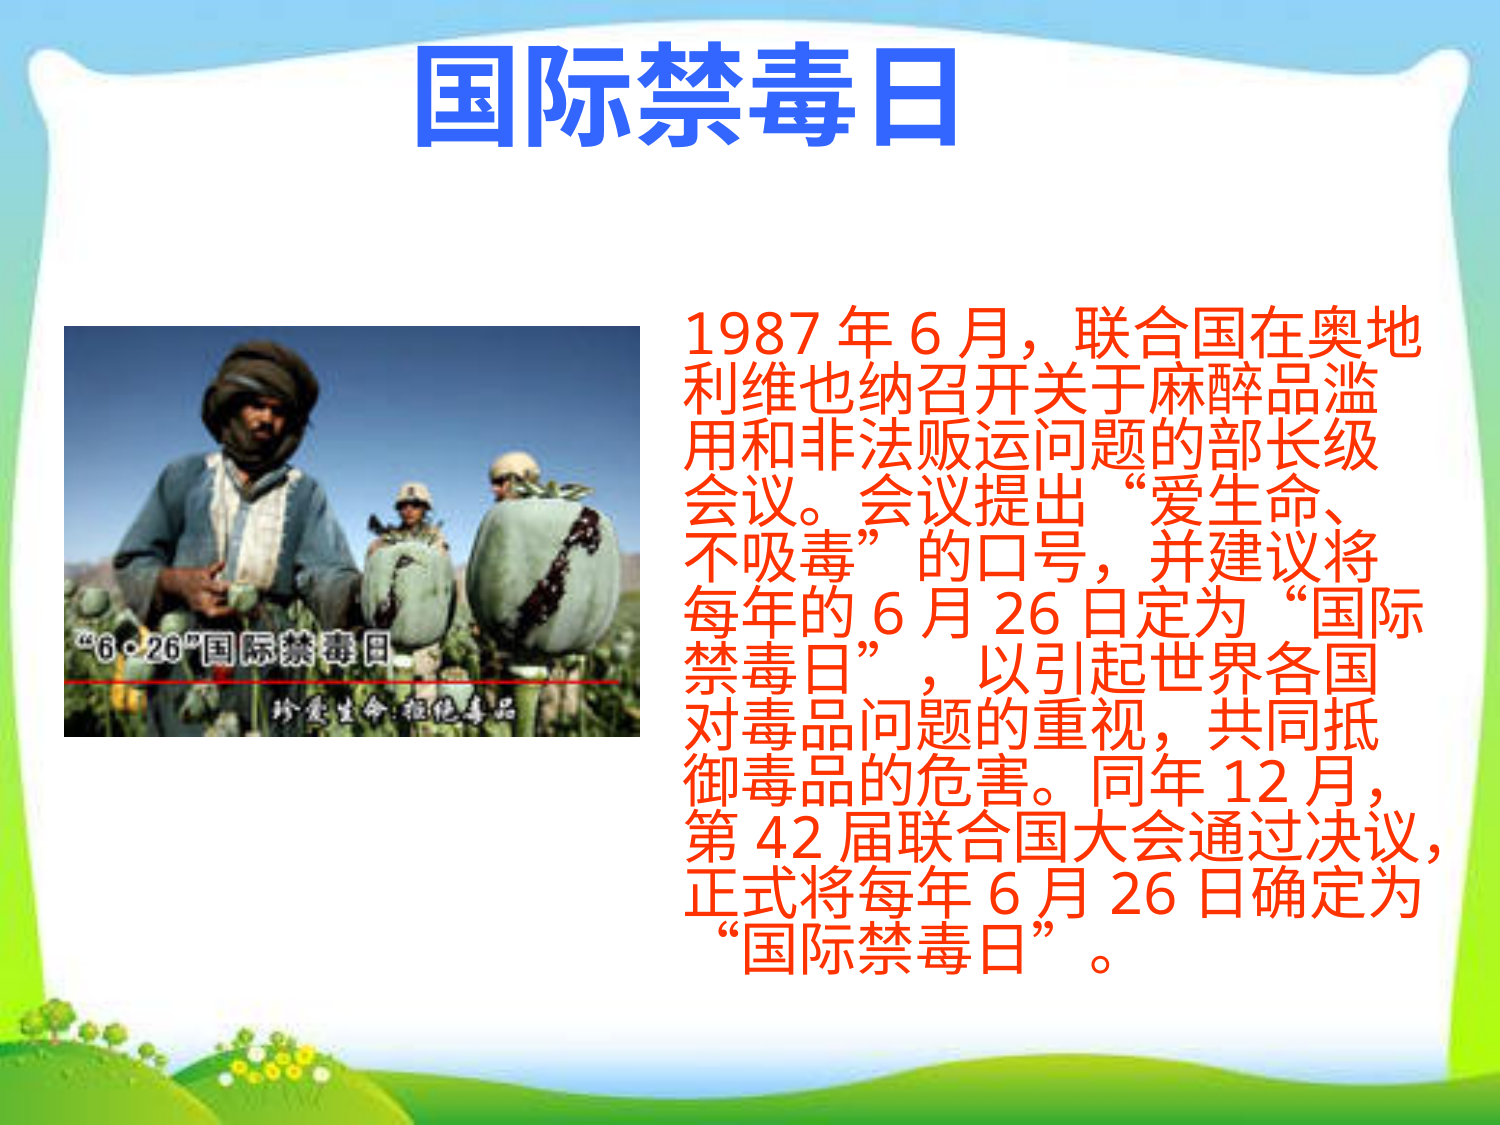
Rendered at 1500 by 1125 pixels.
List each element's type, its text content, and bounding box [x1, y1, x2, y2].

picture [0, 0, 1500, 1125]
subtitle 1987年6月，联合国在奥地利维也纳召开关于麻醉品滥用和非法贩运问题的部长级会议。会议提出“爱生命、不吸毒”的口号，并建议将每年的6月26日定为“国际禁毒日”，以引起世界各国对毒品问题的重视，共同抵御毒品的危害。同年12月，第42届联合国大会通过决议，正式将每年6月26日确定为“国际禁毒日”。 [666, 302, 1443, 578]
title 国际禁毒日 [159, 66, 1223, 255]
